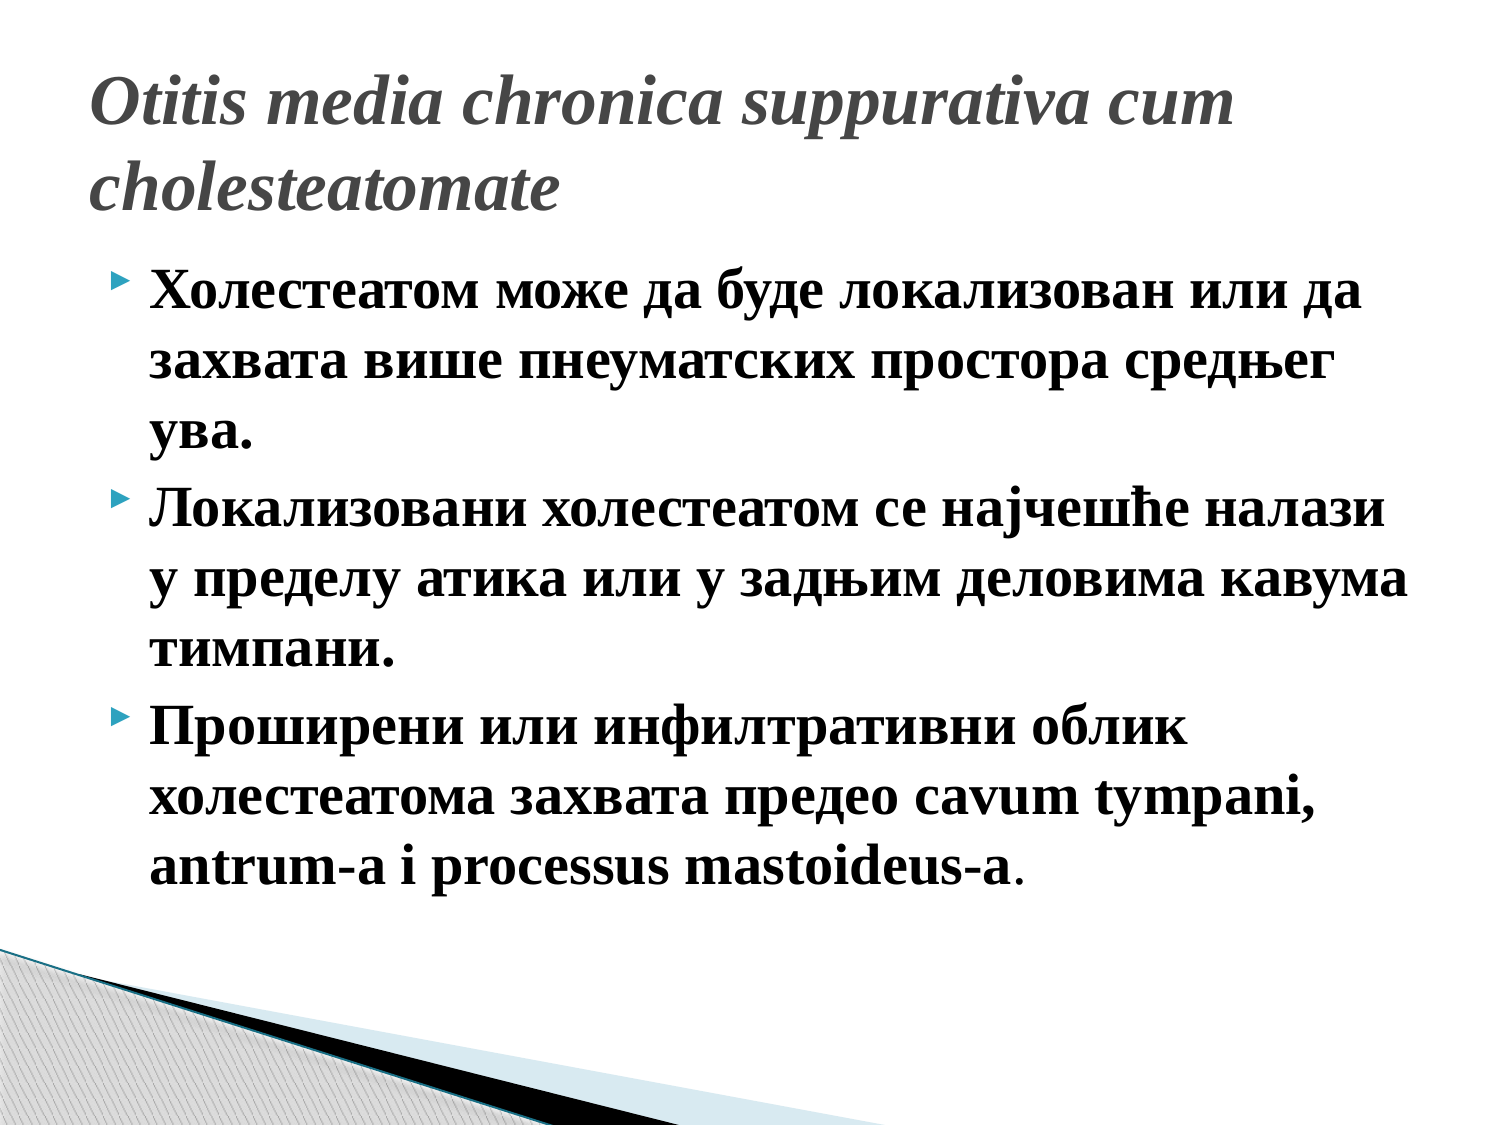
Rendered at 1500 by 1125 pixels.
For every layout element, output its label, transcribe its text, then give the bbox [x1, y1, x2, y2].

title Otitis media chronica suppurativa cum cholesteatomate [75, 45, 1425, 233]
list Холестеатом може да буде локализован или да захвата више пнеуматских простора средњег ува. Локализовани холестеатом се најчешће налази у пределу атика или у задњим деловима кавума тимпани. Проширени или инфилтративни облик холестеатома захвата предео cavum tympani, antrum-a i processus mastoideus-a. [75, 243, 1425, 986]
